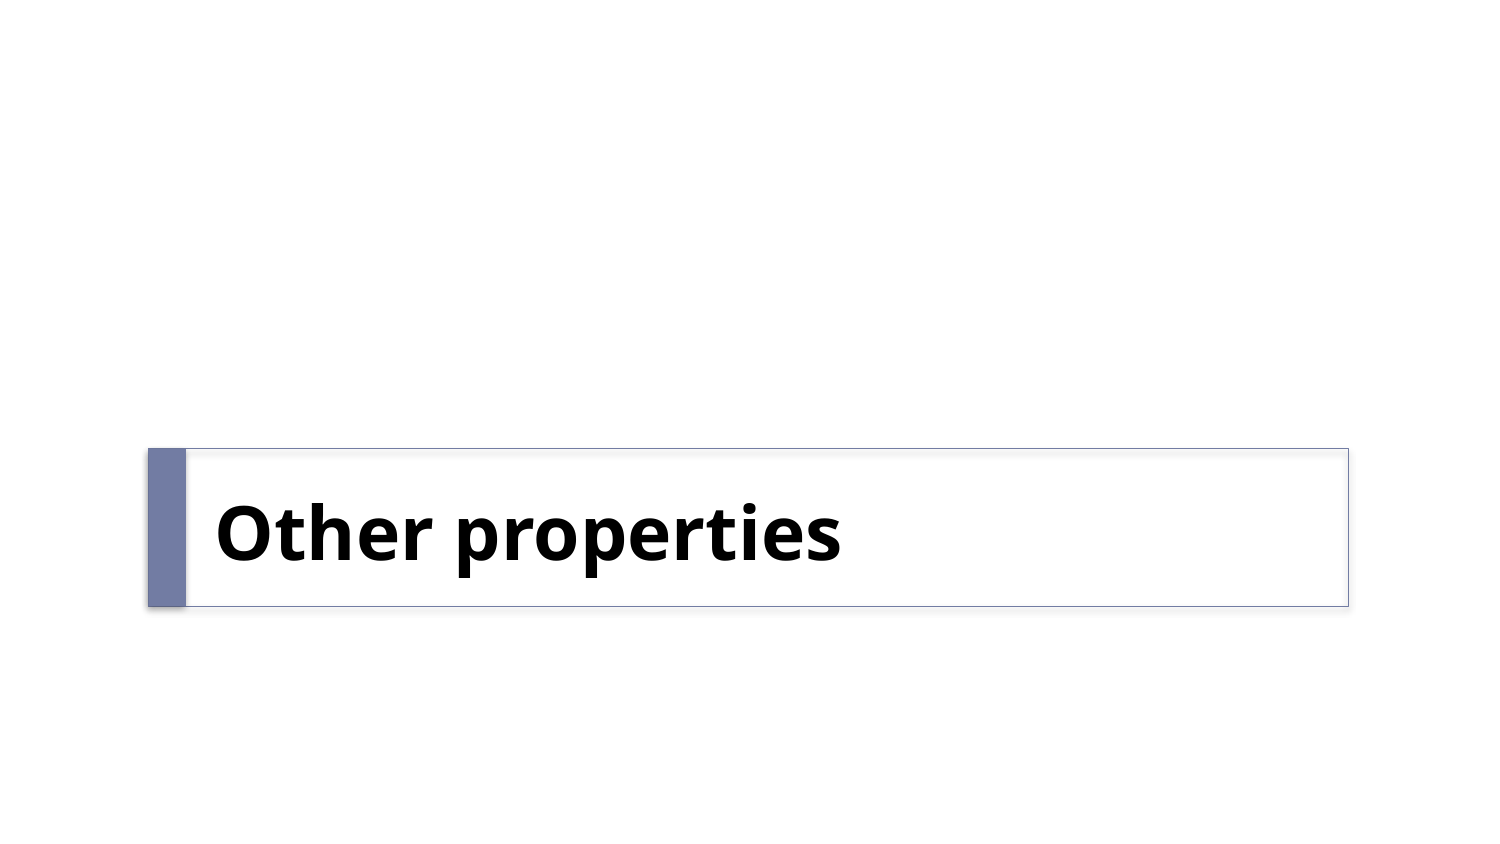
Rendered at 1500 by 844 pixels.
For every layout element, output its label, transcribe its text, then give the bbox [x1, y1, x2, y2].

title Other properties [200, 478, 1325, 600]
